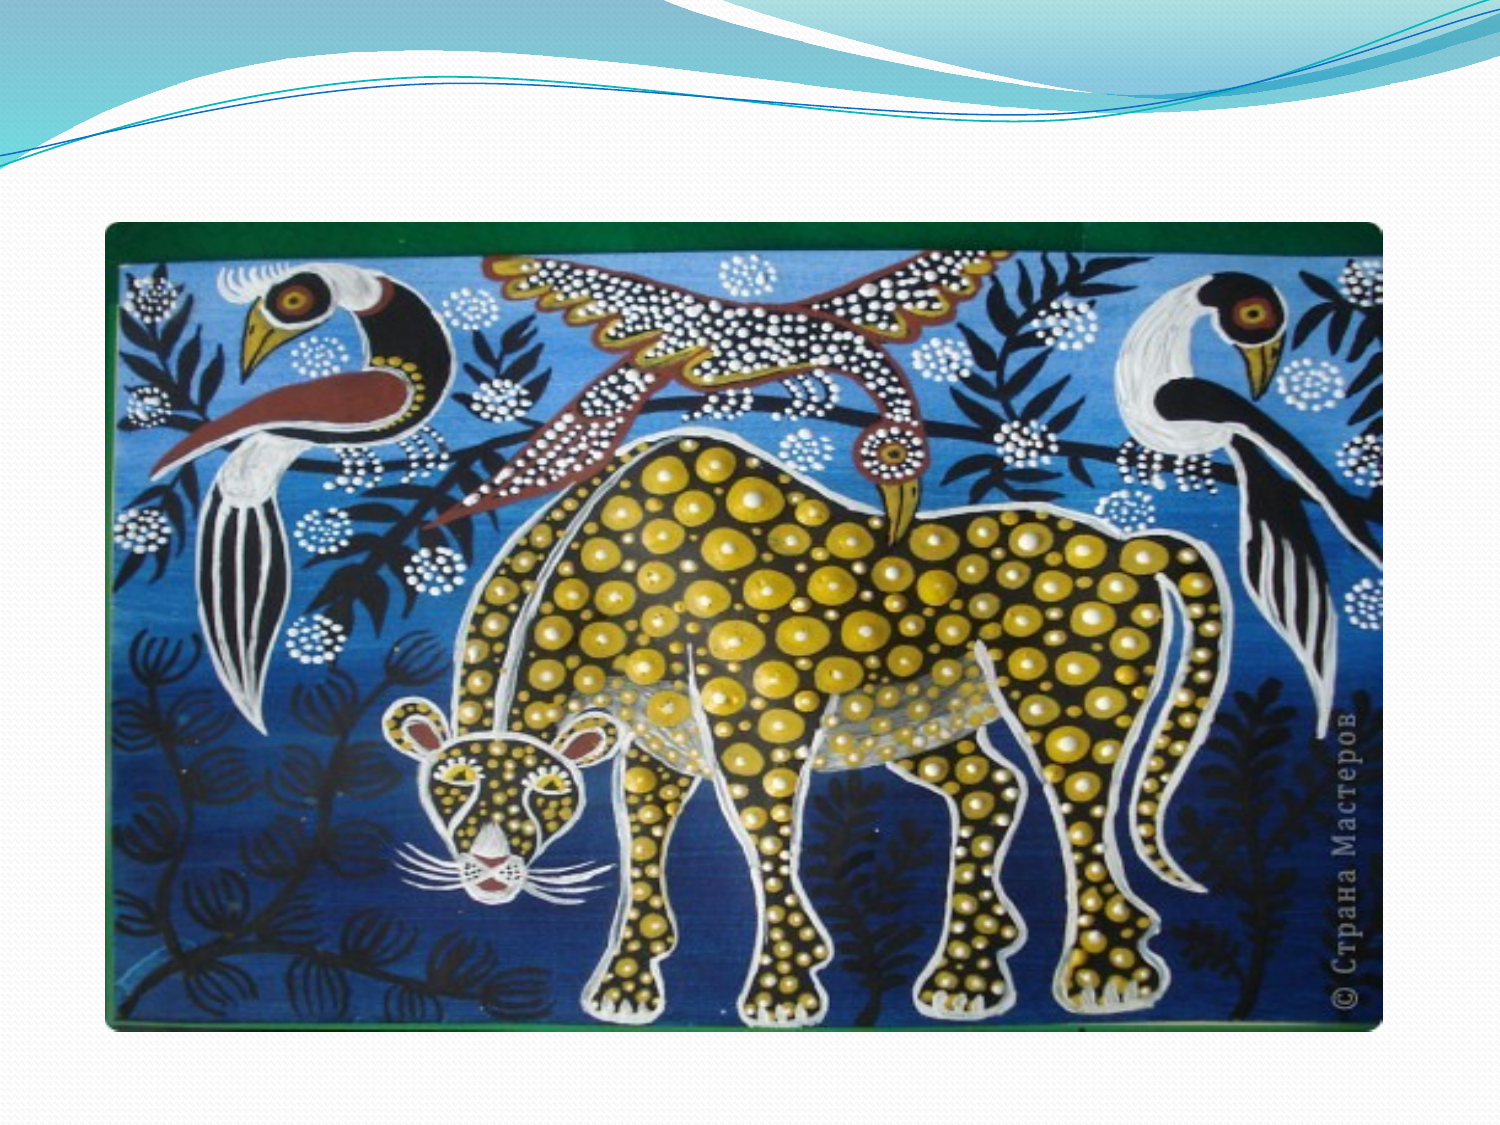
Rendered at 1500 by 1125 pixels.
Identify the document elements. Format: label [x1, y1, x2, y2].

picture [105, 222, 1383, 1032]
